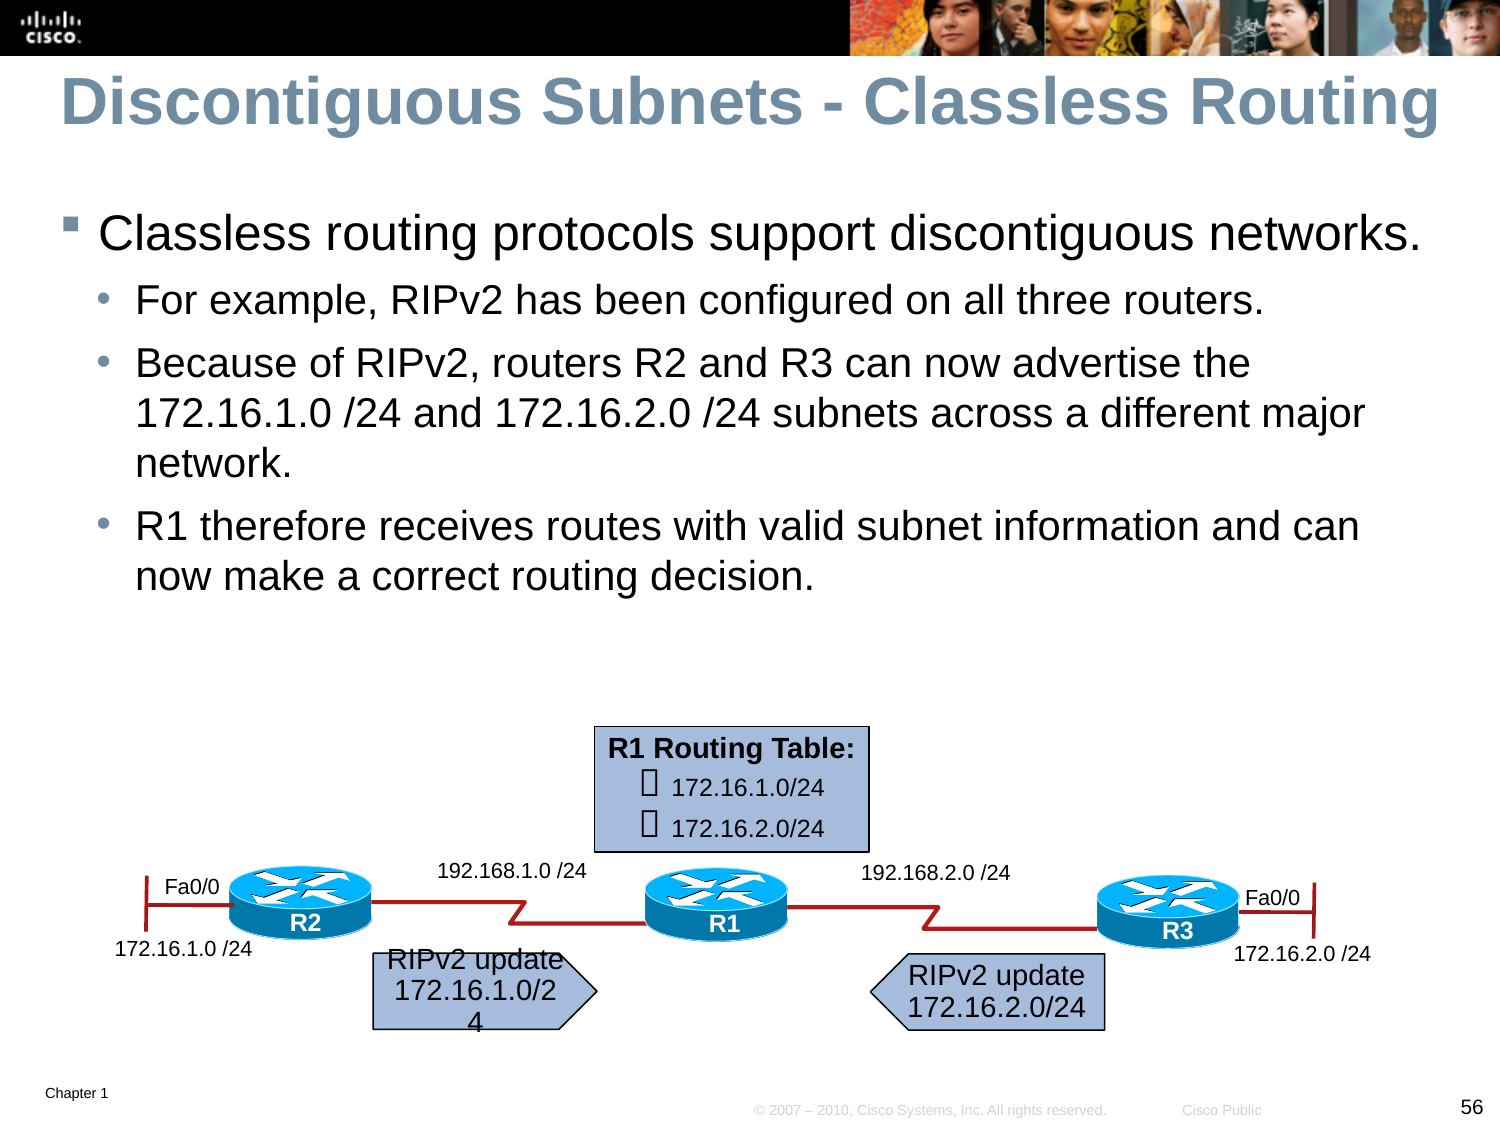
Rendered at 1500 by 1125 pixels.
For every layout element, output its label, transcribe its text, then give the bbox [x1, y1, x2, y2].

list Classless routing protocols support discontiguous networks. For example, RIPv2 has been configured on all three routers. Because of RIPv2, routers R2 and R3 can now advertise the 172.16.1.0 /24 and 172.16.2.0 /24 subnets across a different major network. R1 therefore receives routes with valid subnet information and can now make a correct routing decision. [45, 193, 1444, 1037]
picture [0, 0, 1500, 56]
title Discontiguous Subnets - Classless Routing [45, 59, 1466, 162]
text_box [100, 725, 1412, 1031]
